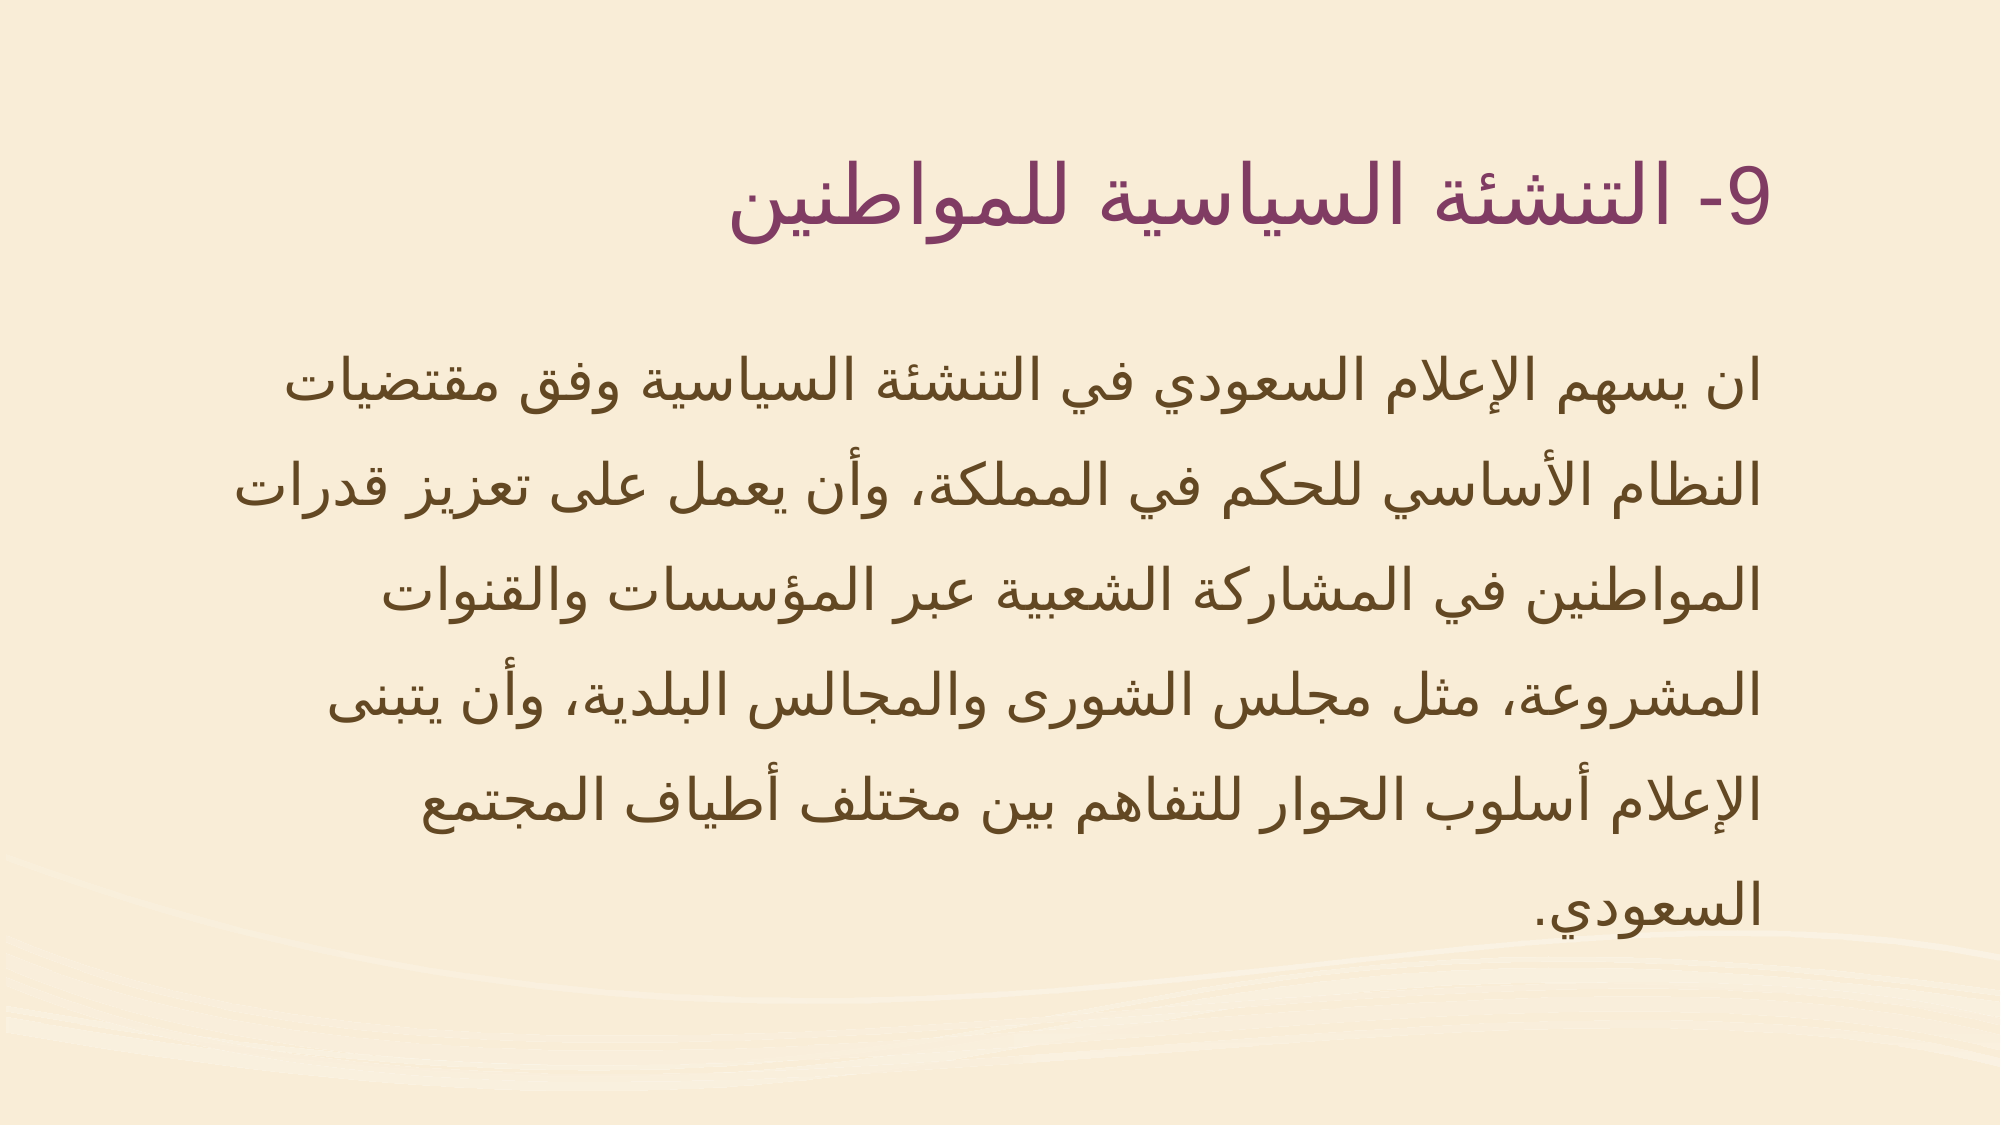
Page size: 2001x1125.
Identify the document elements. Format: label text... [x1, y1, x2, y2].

list ان يسهم الإعلام السعودي في التنشئة السياسية وفق مقتضيات النظام الأساسي للحكم في المملكة، وأن يعمل على تعزيز قدرات المواطنين في المشاركة الشعبية عبر المؤسسات والقنوات المشروعة، مثل مجلس الشورى والمجالس البلدية، وأن يتبنى الإعلام أسلوب الحوار للتفاهم بين مختلف أطياف المجتمع السعودي. [212, 299, 1788, 950]
title 9- التنشئة السياسية للمواطنين [212, 50, 1788, 250]
